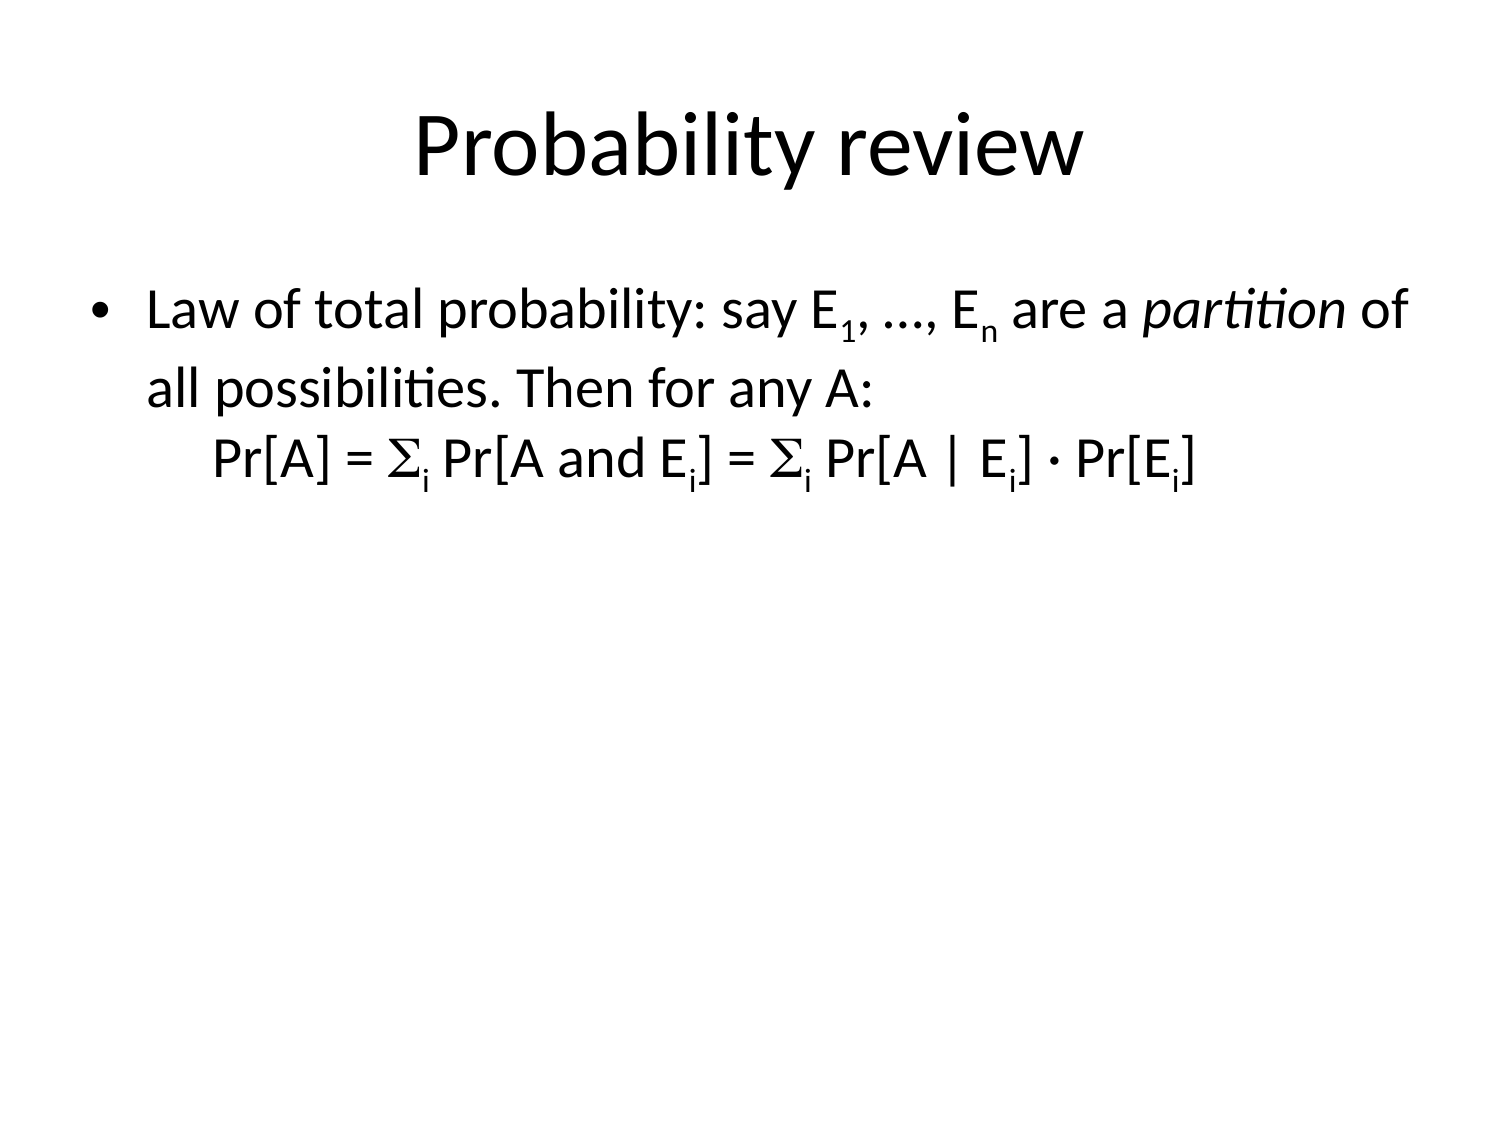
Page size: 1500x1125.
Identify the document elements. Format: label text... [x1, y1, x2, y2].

title Probability review [75, 45, 1425, 233]
list Law of total probability: say E1, …, En are a partition of all possibilities. Then for any A: Pr[A] = i Pr[A and Ei] = i Pr[A | Ei] · Pr[Ei] [75, 262, 1425, 1005]
